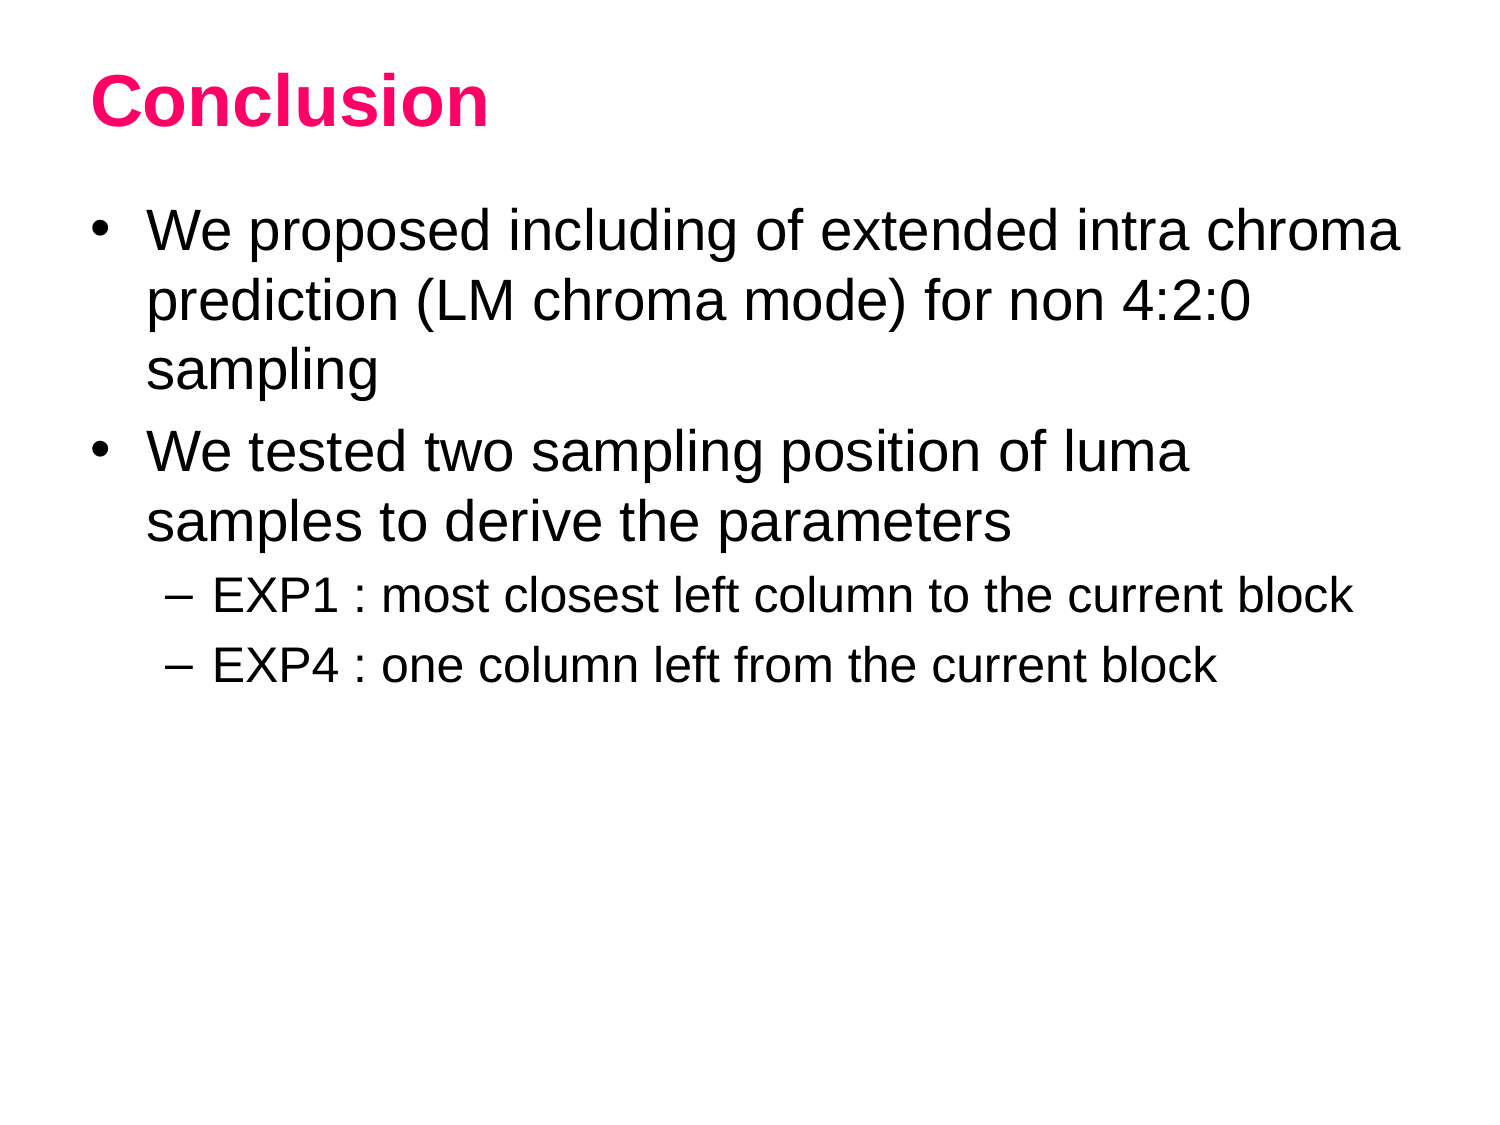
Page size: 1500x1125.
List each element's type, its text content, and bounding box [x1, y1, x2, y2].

list We proposed including of extended intra chroma prediction (LM chroma mode) for non 4:2:0 sampling We tested two sampling position of luma samples to derive the parameters EXP1 : most closest left column to the current block EXP4 : one column left from the current block [75, 184, 1425, 1005]
title Conclusion [75, 45, 1425, 149]
